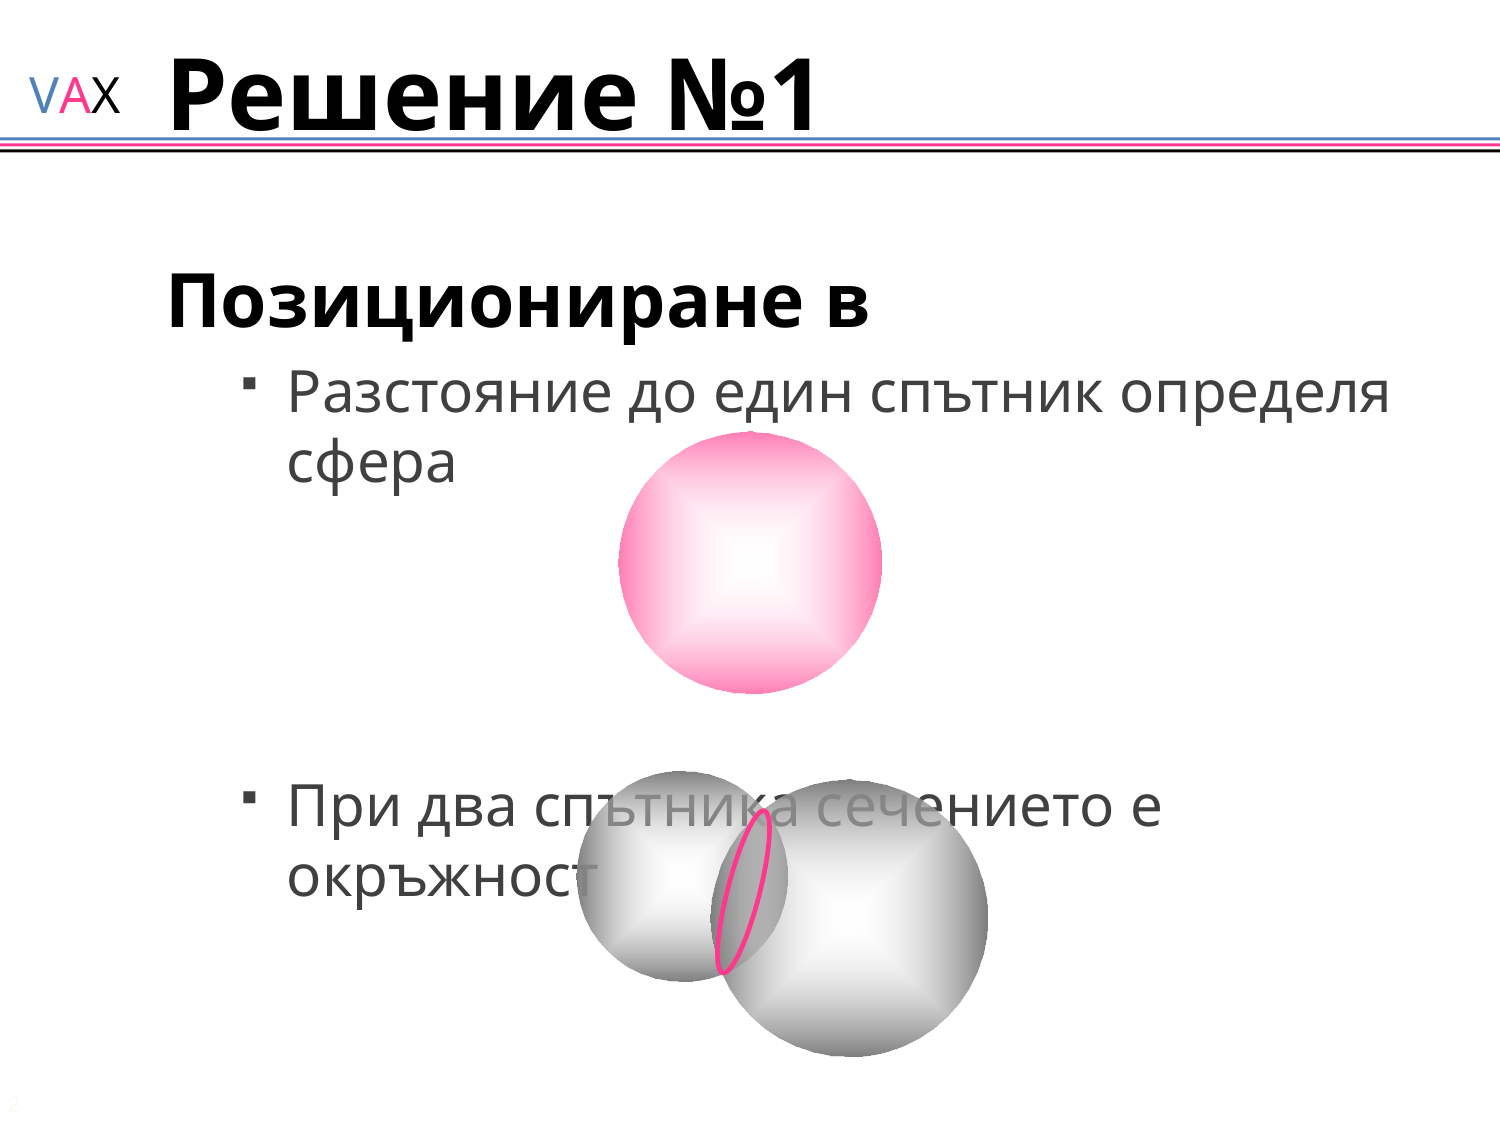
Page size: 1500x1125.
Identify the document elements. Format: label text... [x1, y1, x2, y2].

text_box [720, 777, 990, 1059]
text_box [715, 808, 772, 976]
text_box [708, 810, 758, 961]
text_box [574, 768, 764, 984]
title Решение №1 [0, 37, 1500, 144]
text_box [616, 429, 884, 696]
